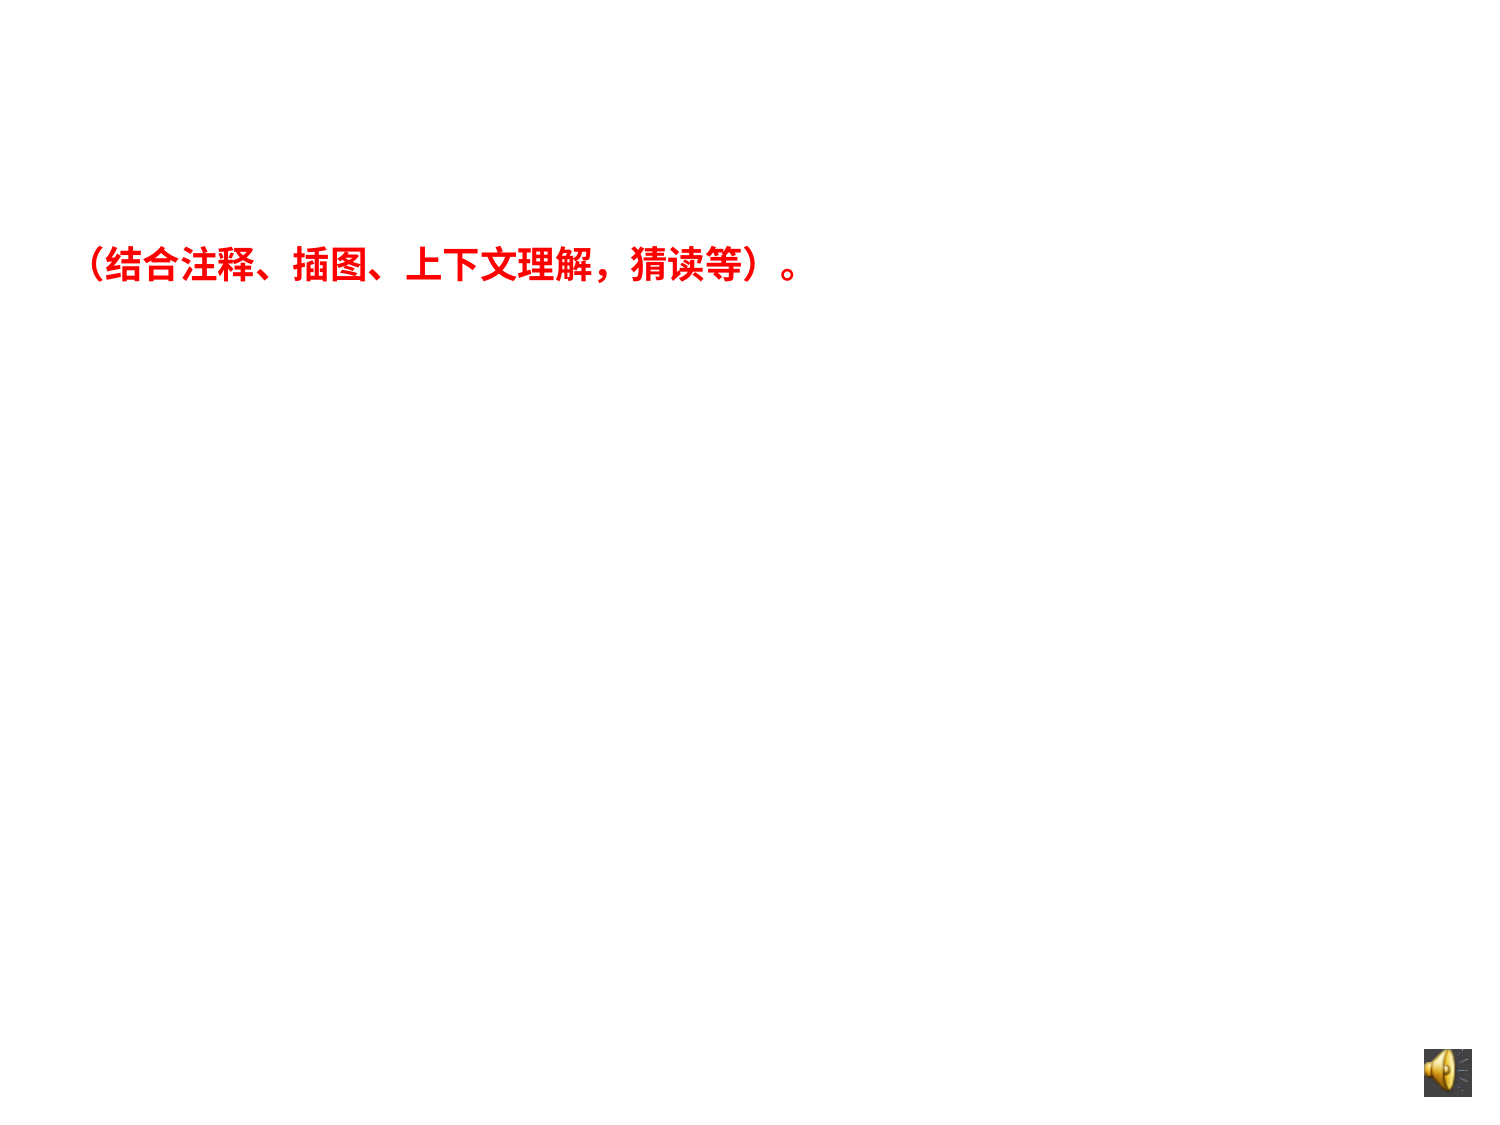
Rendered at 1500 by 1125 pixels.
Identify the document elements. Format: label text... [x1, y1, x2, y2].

text_box （结合注释、插图、上下文理解，猜读等）。 [53, 219, 1432, 294]
picture [1422, 1047, 1474, 1099]
